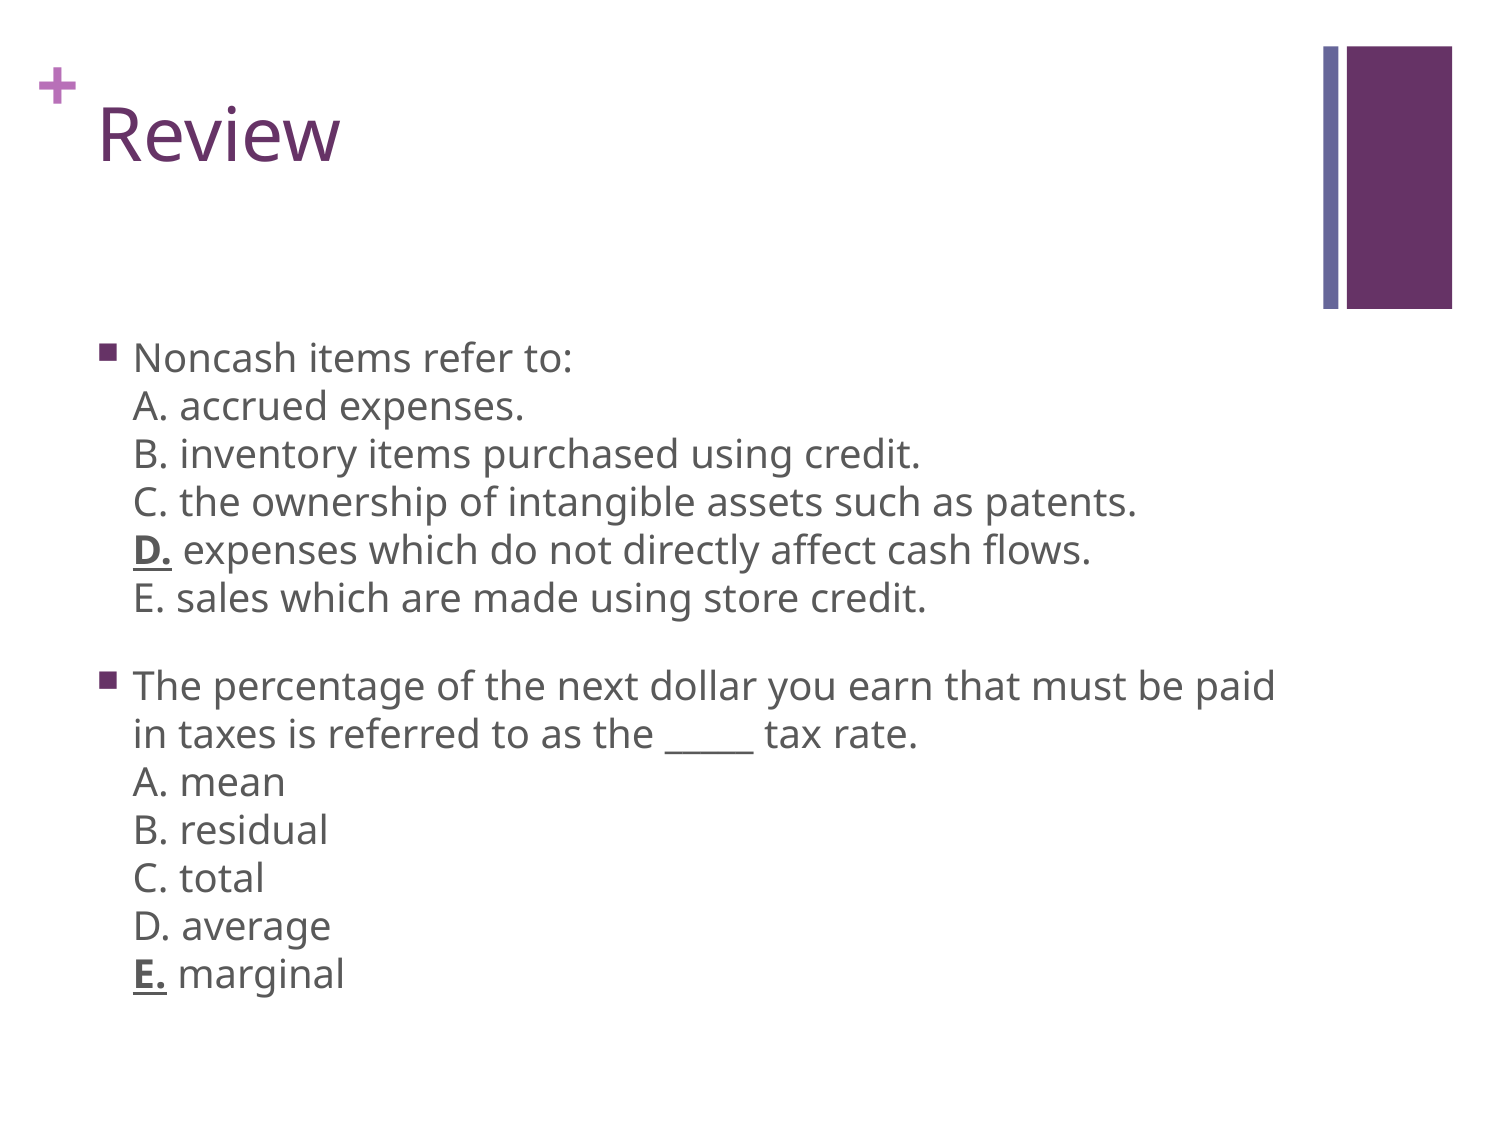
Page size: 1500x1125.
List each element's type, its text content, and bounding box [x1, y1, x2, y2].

title Review [81, 79, 1322, 263]
list Noncash items refer to: A. accrued expenses. B. inventory items purchased using credit. C. the ownership of intangible assets such as patents. D. expenses which do not directly affect cash flows. E. sales which are made using store credit. The percentage of the next dollar you earn that must be paid in taxes is referred to as the _____ tax rate. A. mean B. residual C. total D. average E. marginal [81, 324, 1322, 1005]
